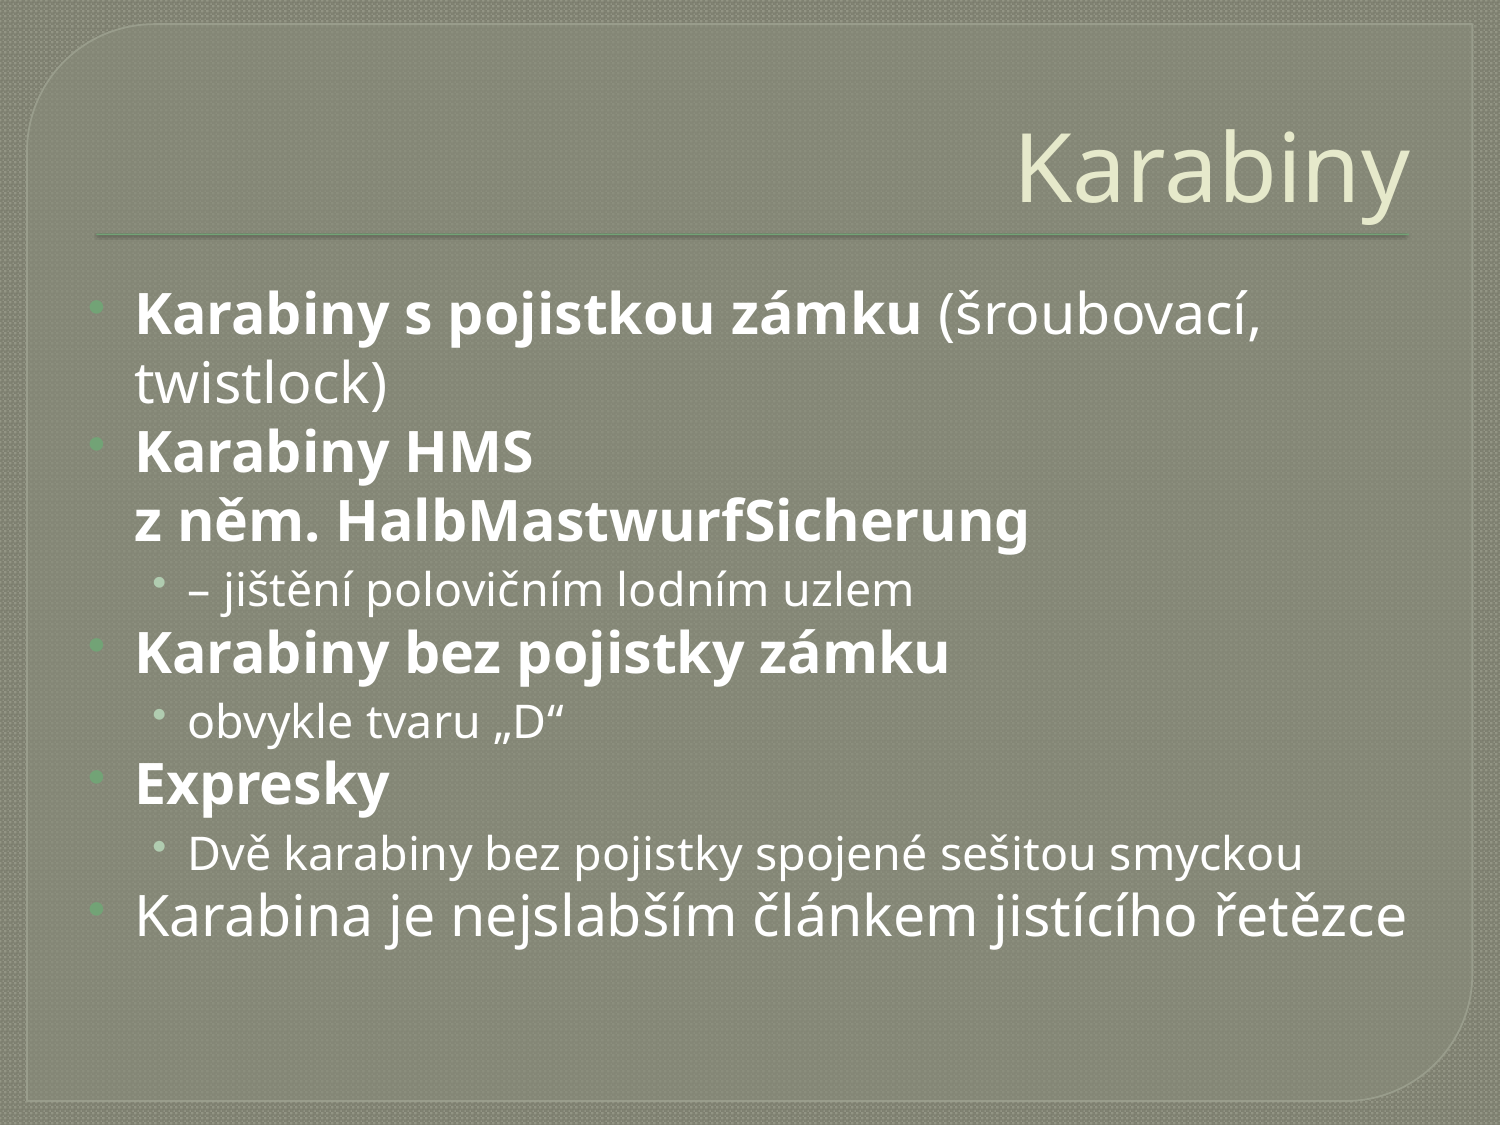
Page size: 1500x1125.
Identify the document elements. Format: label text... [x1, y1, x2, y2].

list Karabiny s pojistkou zámku (šroubovací, twistlock) Karabiny HMS z něm. HalbMastwurfSicherung – jištění polovičním lodním uzlem Karabiny bez pojistky zámku obvykle tvaru „D“ Expresky Dvě karabiny bez pojistky spojené sešitou smyckou Karabina je nejslabším článkem jistícího řetězce [75, 270, 1425, 1013]
title Karabiny [75, 41, 1425, 230]
